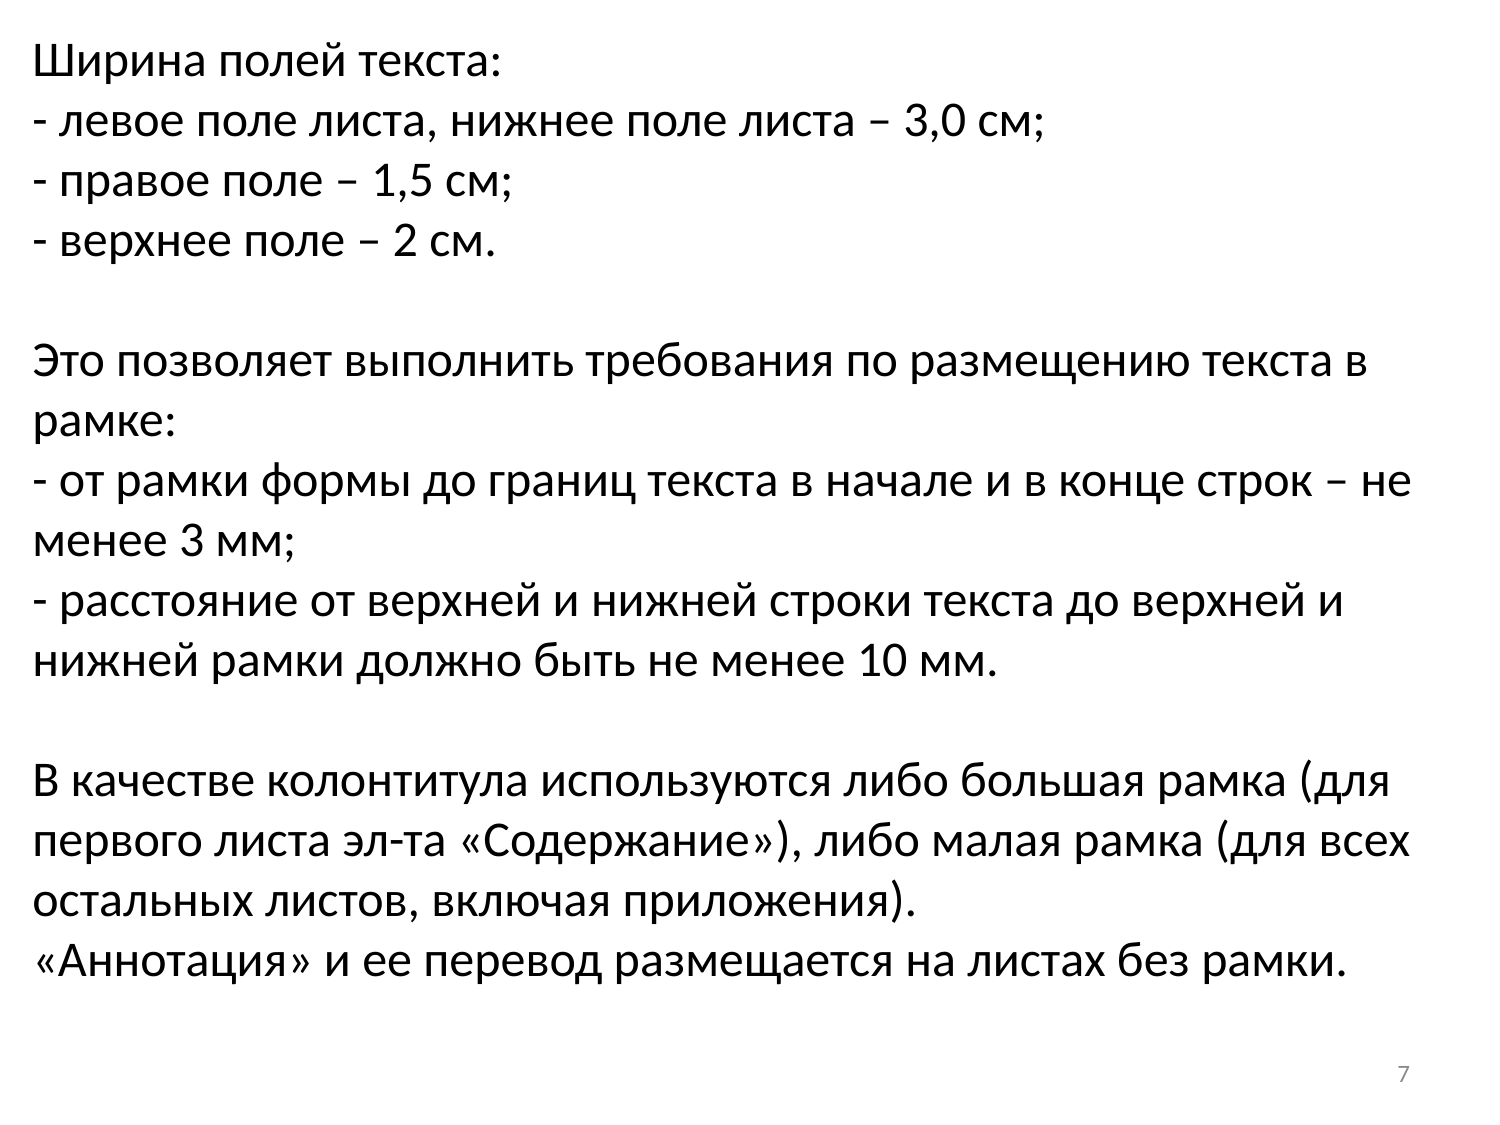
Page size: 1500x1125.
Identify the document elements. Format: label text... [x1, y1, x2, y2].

slide_number 7 [1074, 1042, 1425, 1103]
text_box Ширина полей текста: - левое поле листа, нижнее поле листа – 3,0 см; - правое поле – 1,5 см; - верхнее поле – 2 см. Это позволяет выполнить требования по размещению текста в рамке: - от рамки формы до границ текста в начале и в конце строк – не менее 3 мм; - расстояние от верхней и нижней строки текста до верхней и нижней рамки должно быть не менее 10 мм. В качестве колонтитула используются либо большая рамка (для первого листа эл-та «Содержание»), либо малая рамка (для всех остальных листов, включая приложения). «Аннотация» и ее перевод размещается на листах без рамки. [17, 19, 1471, 994]
